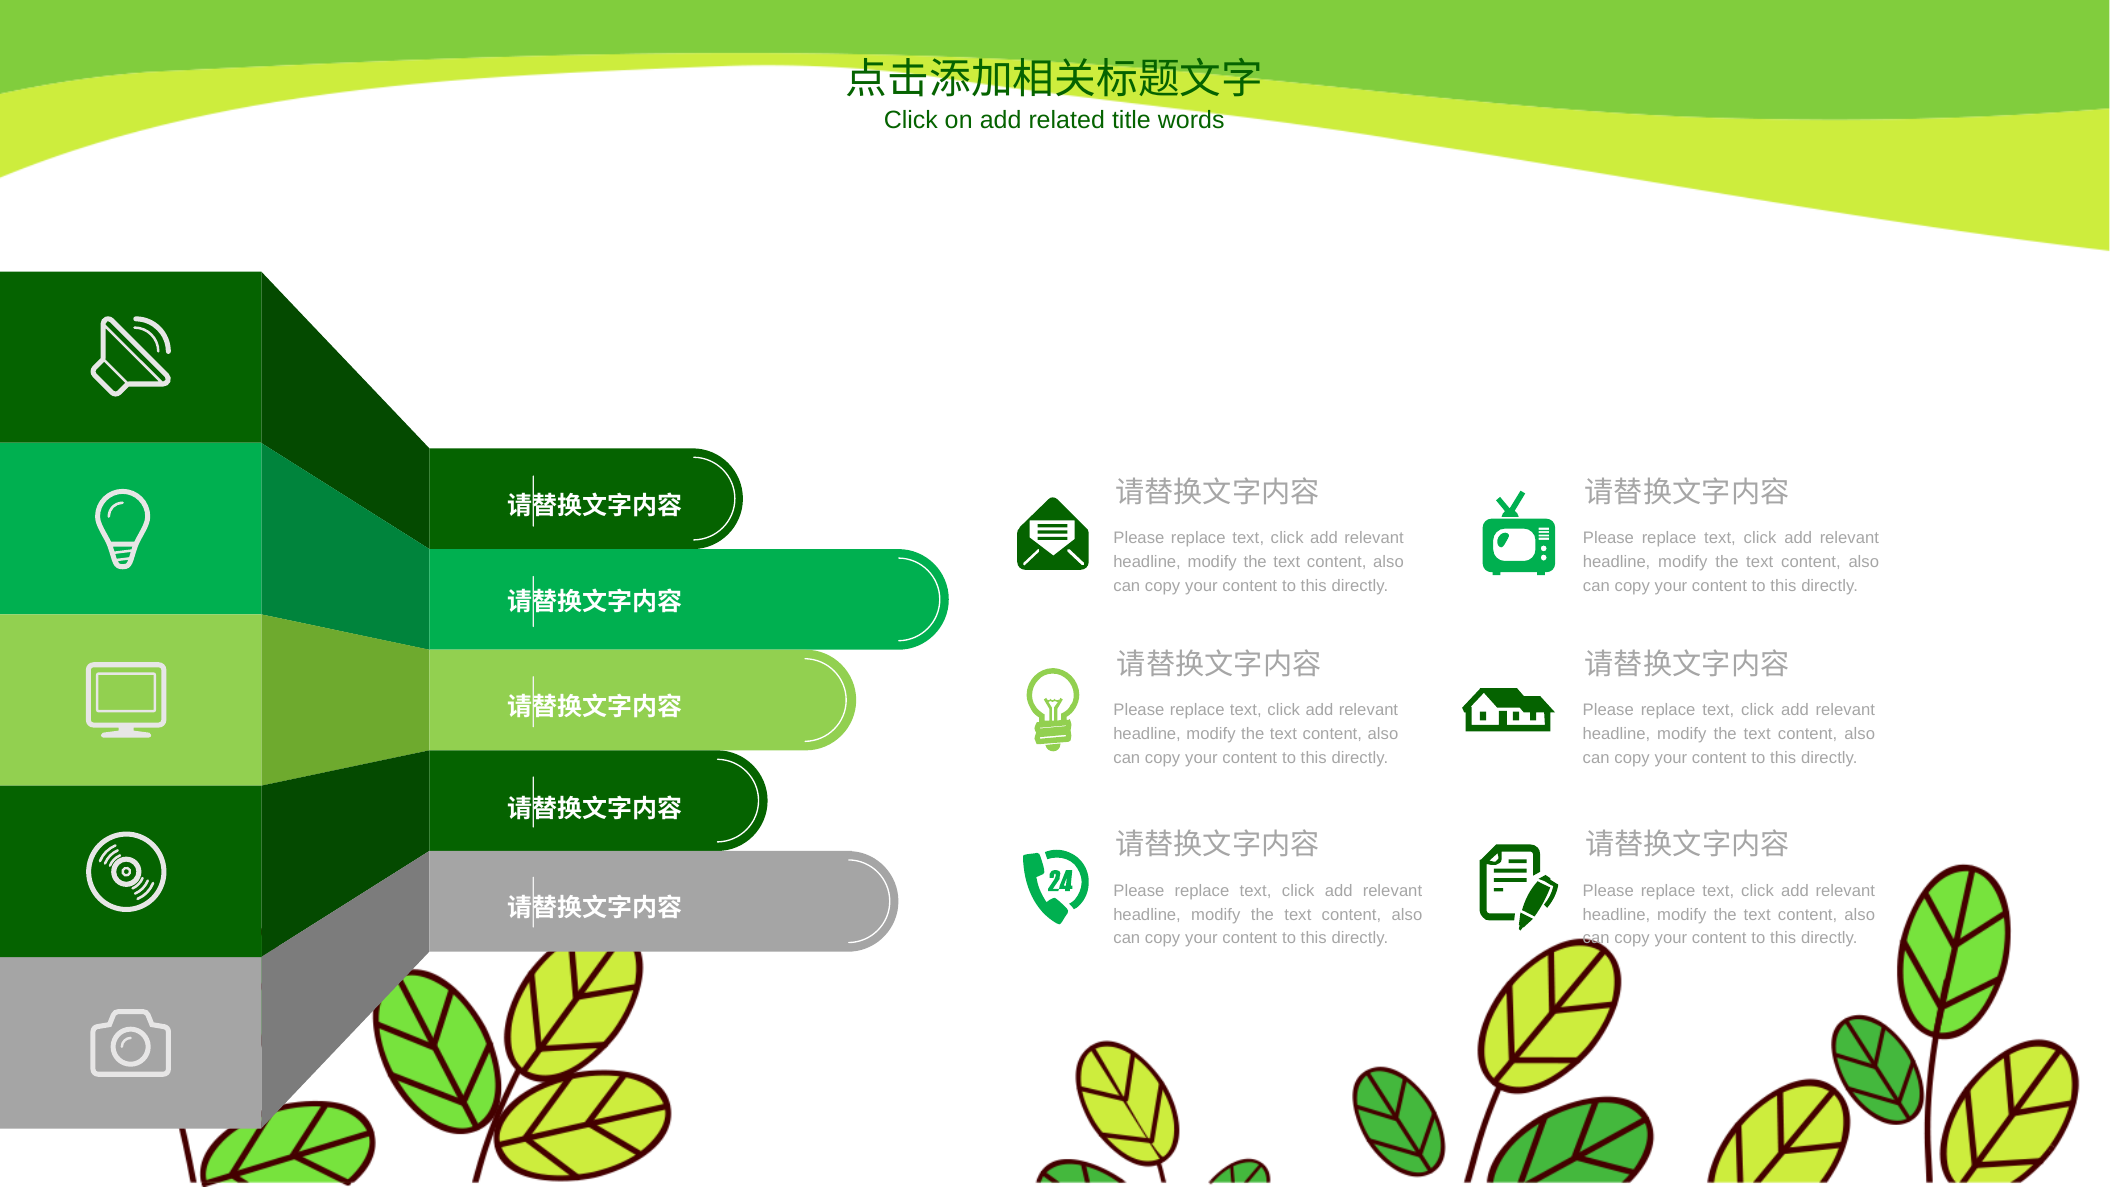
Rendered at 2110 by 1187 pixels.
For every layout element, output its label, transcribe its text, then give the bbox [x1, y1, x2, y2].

text_box [1026, 668, 1080, 752]
text_box [1023, 852, 1069, 925]
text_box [1098, 458, 1419, 602]
text_box [1017, 497, 1089, 570]
text_box [1479, 844, 1541, 921]
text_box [1568, 458, 1895, 602]
text_box [1518, 912, 1534, 931]
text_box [1567, 811, 1891, 954]
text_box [1098, 630, 1414, 774]
text_box 点击添加相关标题文字 [803, 44, 1307, 107]
text_box [1496, 490, 1526, 517]
text_box [1522, 874, 1559, 917]
picture [0, 0, 2110, 1187]
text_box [1567, 630, 1891, 774]
text_box [1482, 518, 1556, 576]
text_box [1098, 811, 1438, 954]
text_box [0, 271, 949, 1129]
text_box Click on add related title words [864, 95, 1246, 158]
text_box [1044, 849, 1089, 910]
text_box [1462, 688, 1556, 732]
